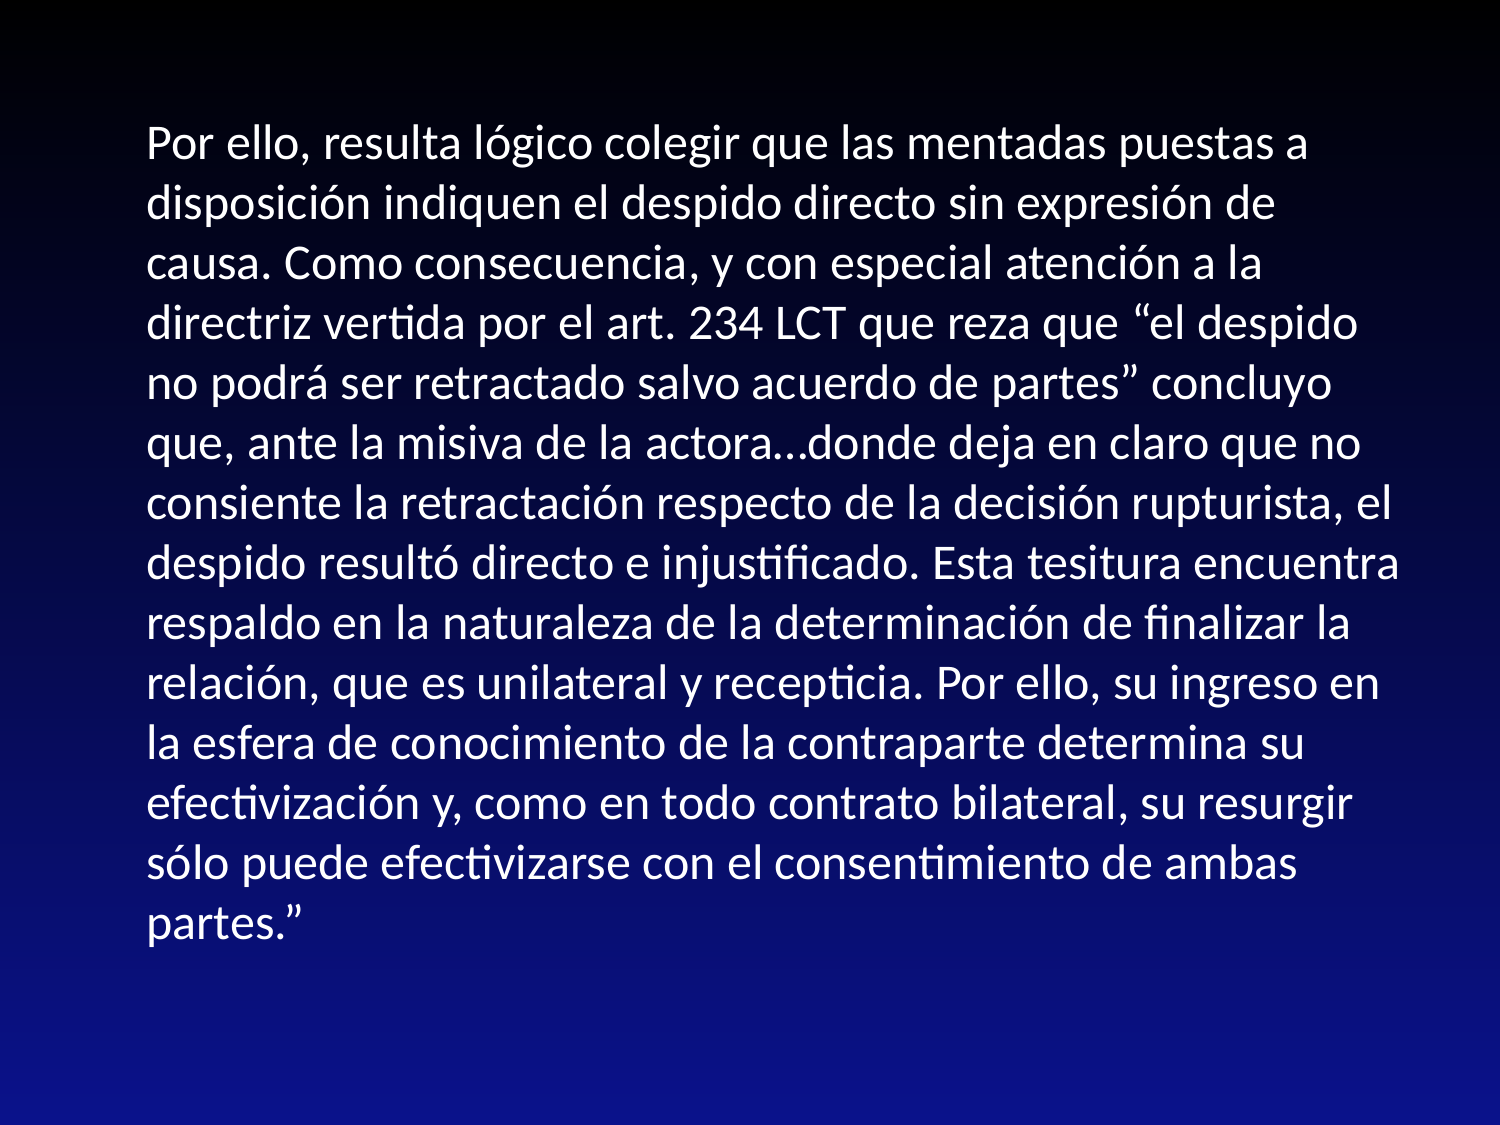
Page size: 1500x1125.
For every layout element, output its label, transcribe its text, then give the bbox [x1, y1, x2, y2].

list Por ello, resulta lógico colegir que las mentadas puestas a disposición indiquen el despido directo sin expresión de causa. Como consecuencia, y con especial atención a la directriz vertida por el art. 234 LCT que reza que “el despido no podrá ser retractado salvo acuerdo de partes” concluyo que, ante la misiva de la actora…donde deja en claro que no consiente la retractación respecto de la decisión rupturista, el despido resultó directo e injustificado. Esta tesitura encuentra respaldo en la naturaleza de la determinación de finalizar la relación, que es unilateral y recepticia. Por ello, su ingreso en la esfera de conocimiento de la contraparte determina su efectivización y, como en todo contrato bilateral, su resurgir sólo puede efectivizarse con el consentimiento de ambas partes.” [74, 101, 1426, 1006]
